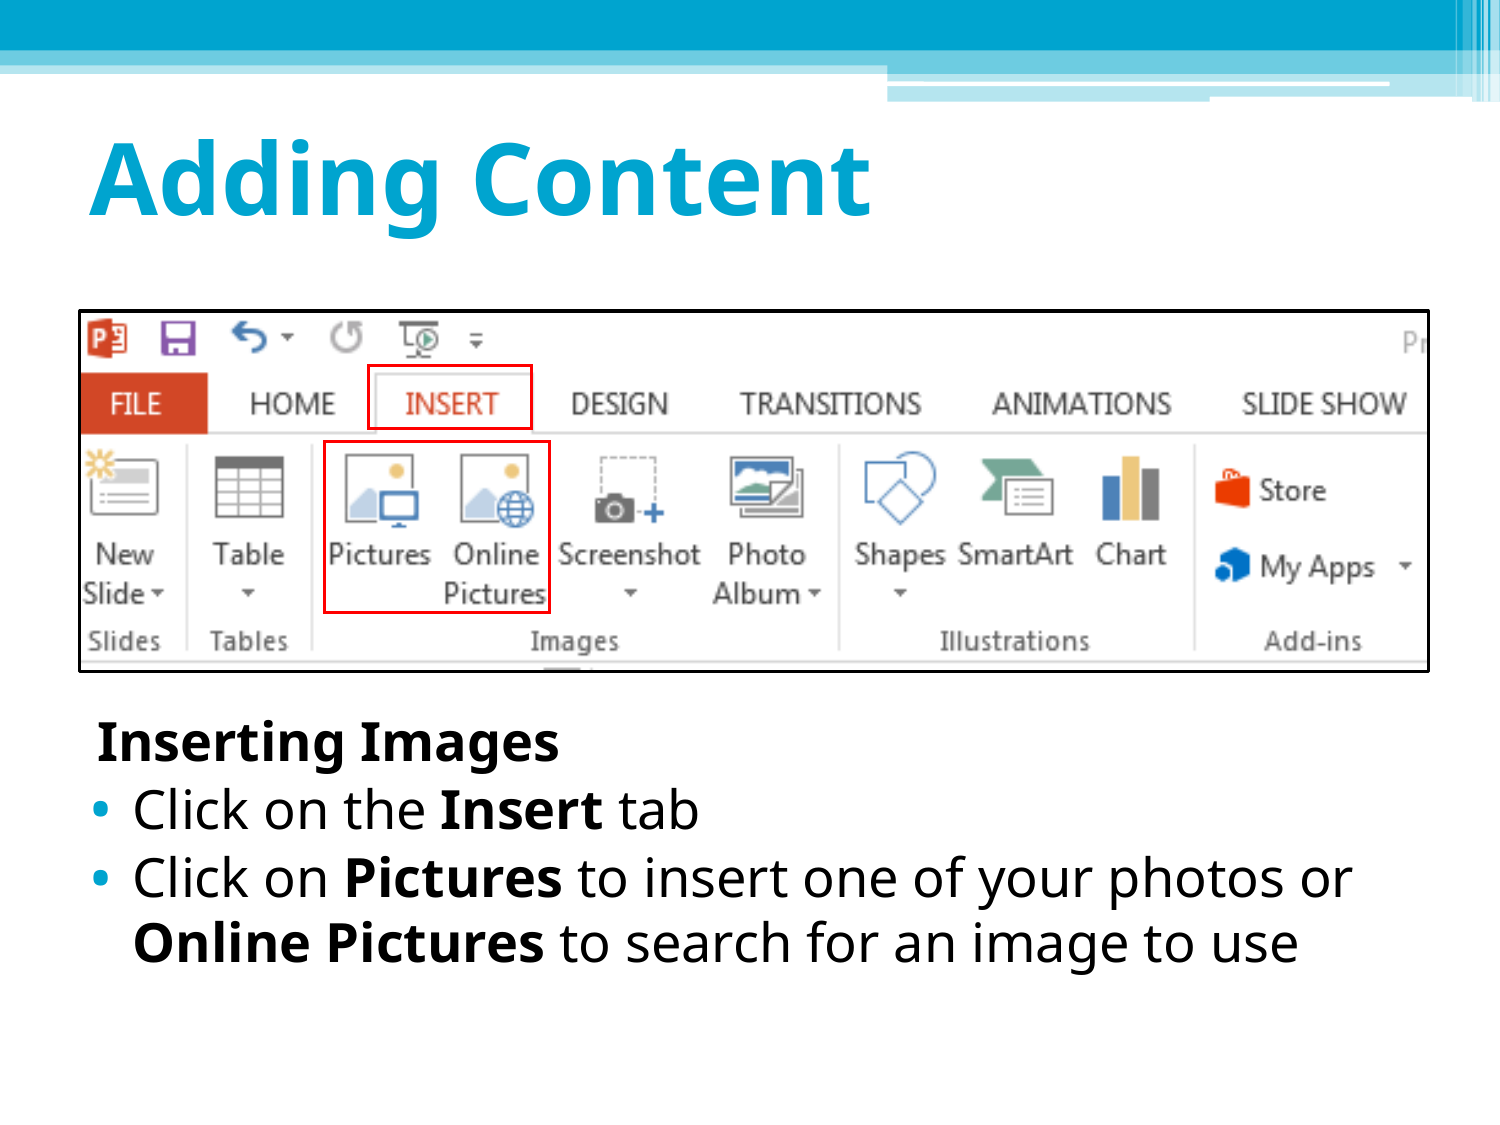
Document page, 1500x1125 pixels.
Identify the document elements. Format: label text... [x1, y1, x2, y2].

picture [81, 312, 1427, 671]
title Adding Content [75, 87, 1425, 263]
list Inserting Images Click on the Insert tab Click on Pictures to insert one of your photos or Online Pictures to search for an image to use [76, 699, 1425, 1025]
